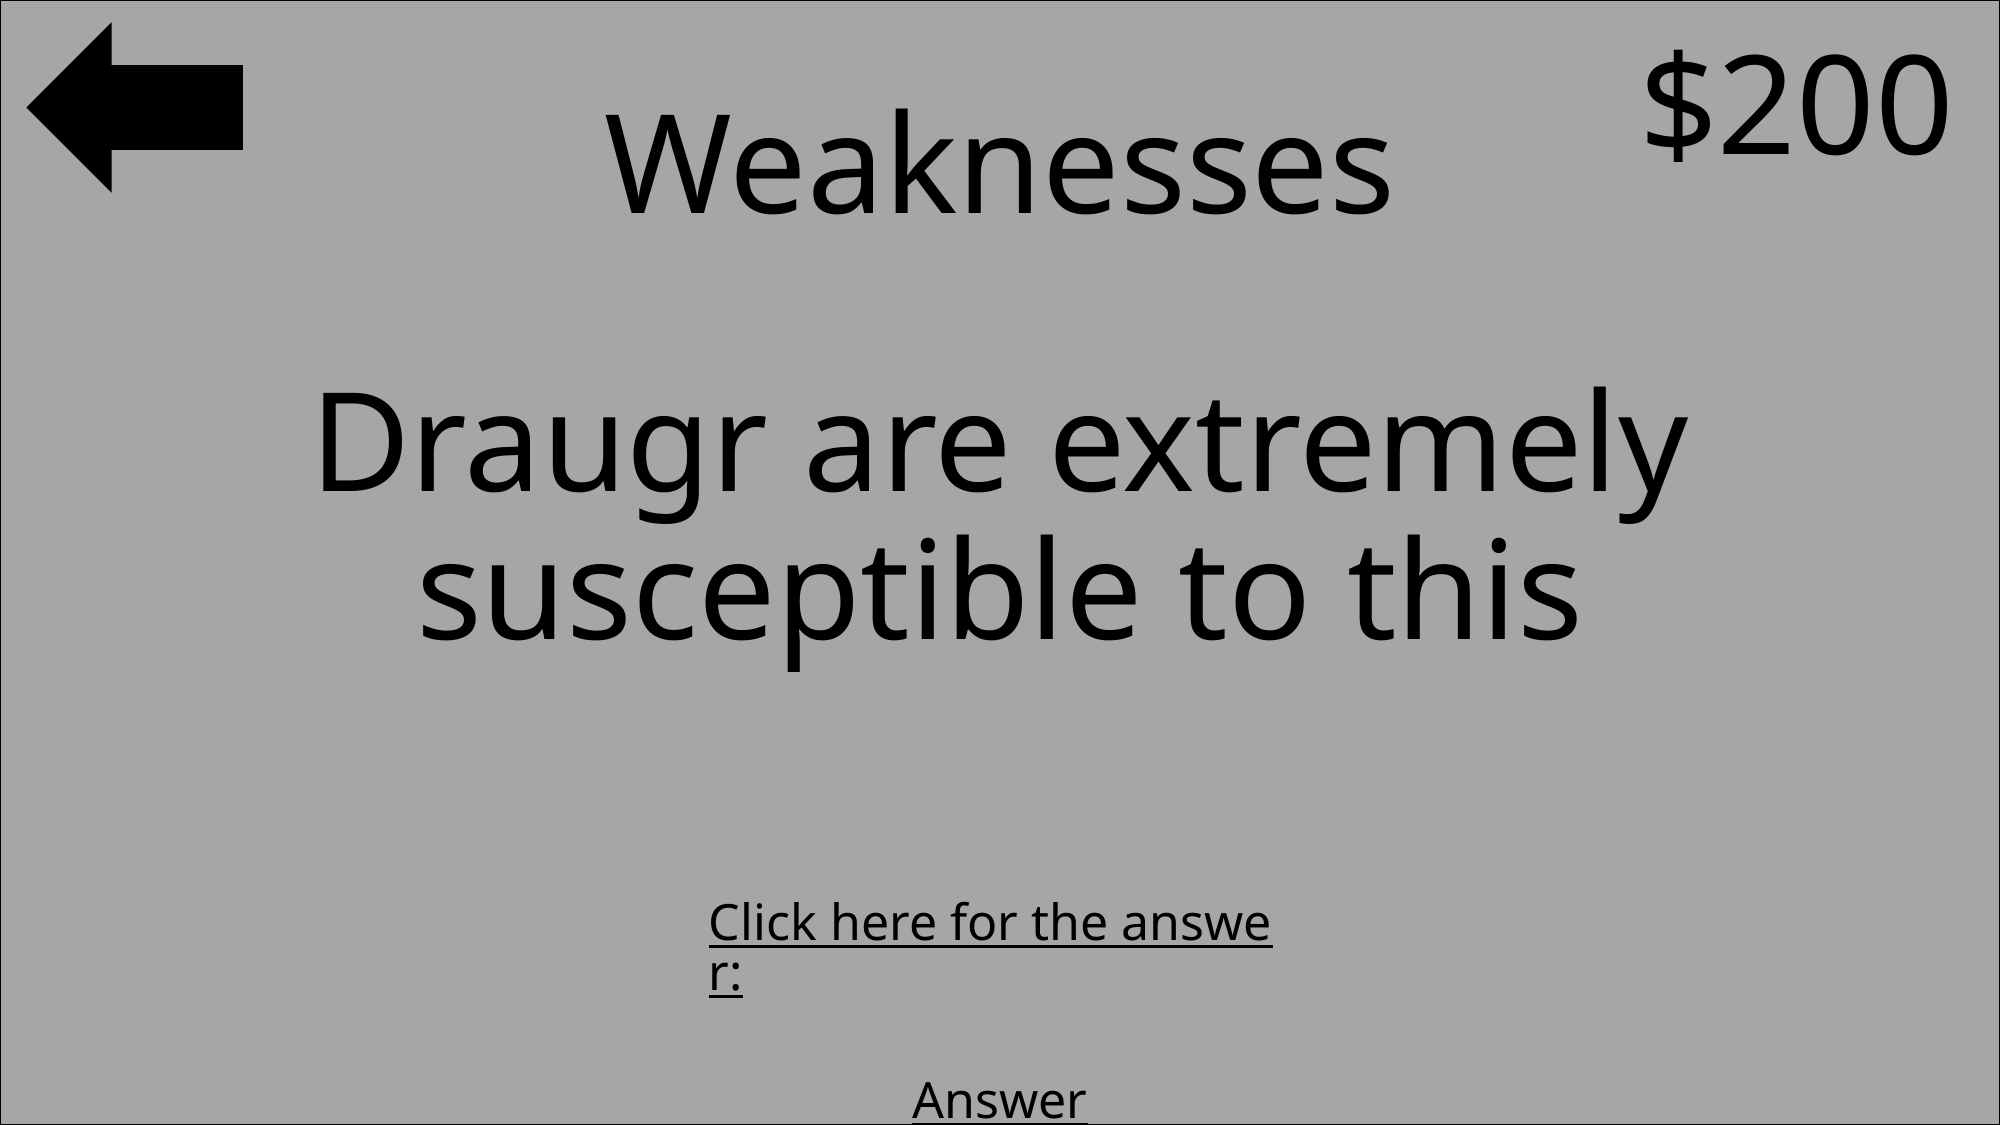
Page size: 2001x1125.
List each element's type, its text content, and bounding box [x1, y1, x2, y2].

text_box Draugr are extremely susceptible to this [158, 364, 1842, 839]
text_box [26, 22, 243, 193]
text_box Click here for the answer: Answer [694, 883, 1306, 1095]
text_box Weaknesses [137, 59, 1863, 278]
text_box $200 [1593, 1, 2000, 219]
text_box [0, 0, 2000, 1125]
